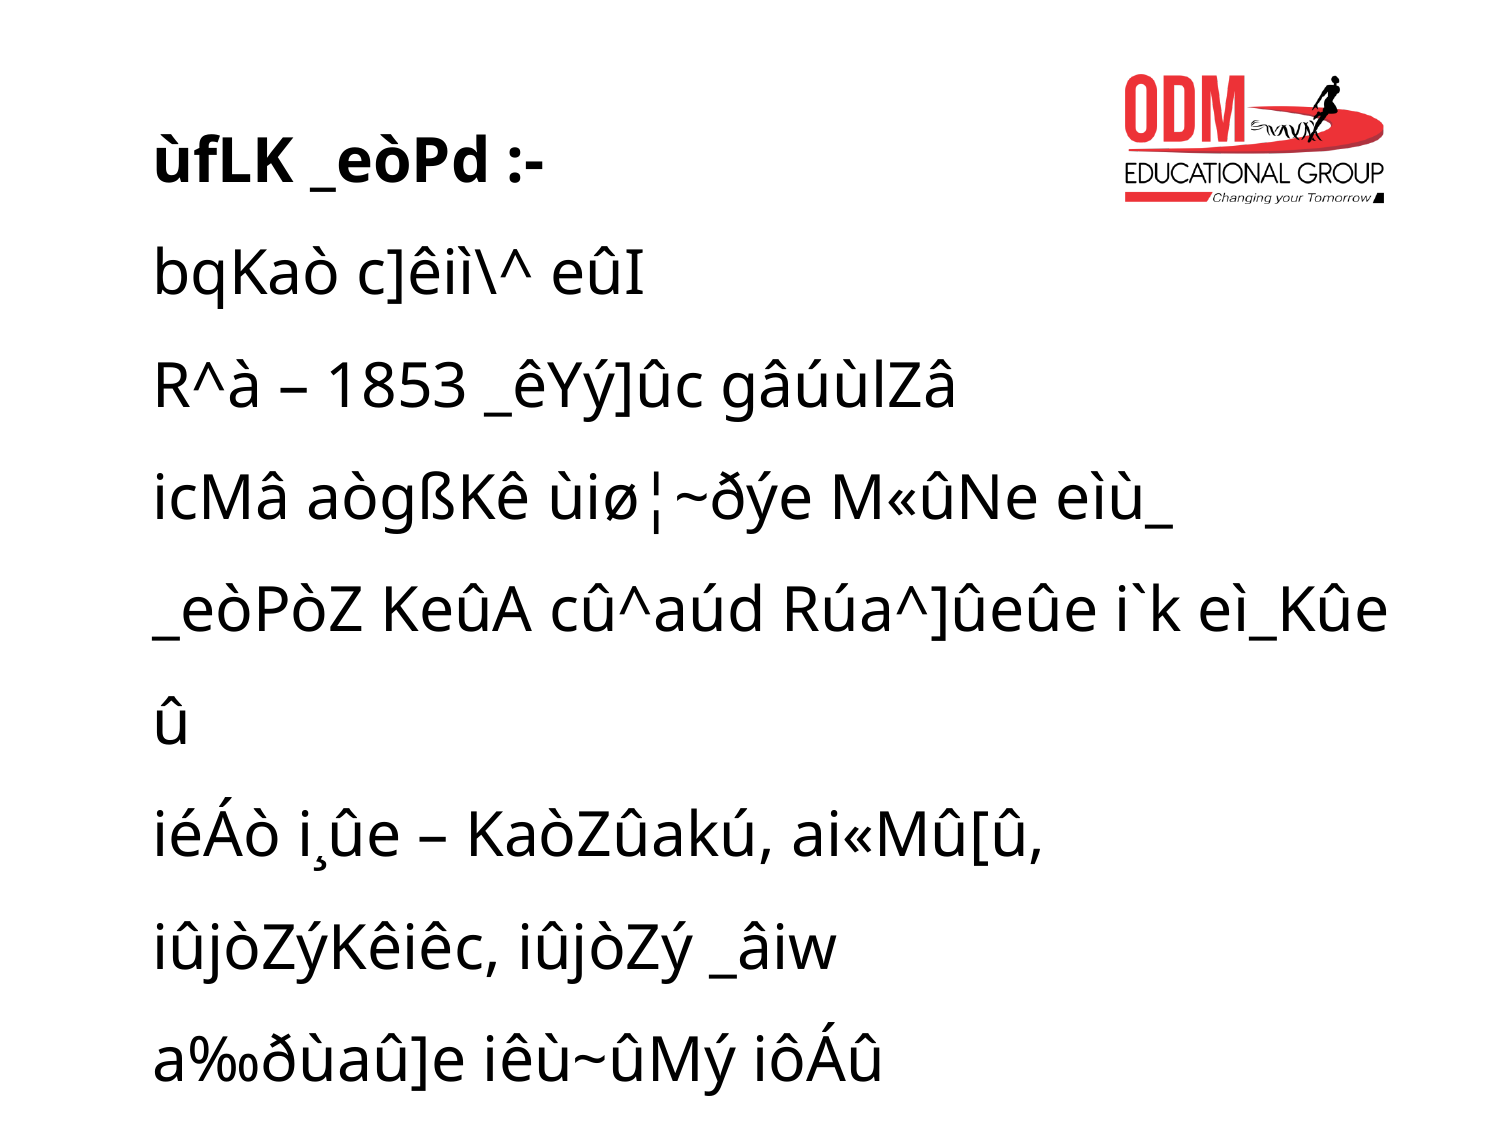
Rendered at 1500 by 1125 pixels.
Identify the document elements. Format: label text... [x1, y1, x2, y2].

picture [1124, 74, 1385, 204]
title ùfLK _eòPd :- bqKaò c]êiì\^ eûI R^à – 1853 _êYý]ûc gâúùlZâ icMâ aògßKê ùiø¦~ðýe M«ûNe eìù_ _eòPòZ KeûA cû^aúd Rúa^]ûeûe i`k eì_Kûe û iéÁò i¸ûe – KaòZûakú, ai«Mû[û, iûjòZýKêiêc, iûjòZý _âiw a‰ðùaû]e iêù~ûMý iôÁû [137, 75, 1413, 900]
